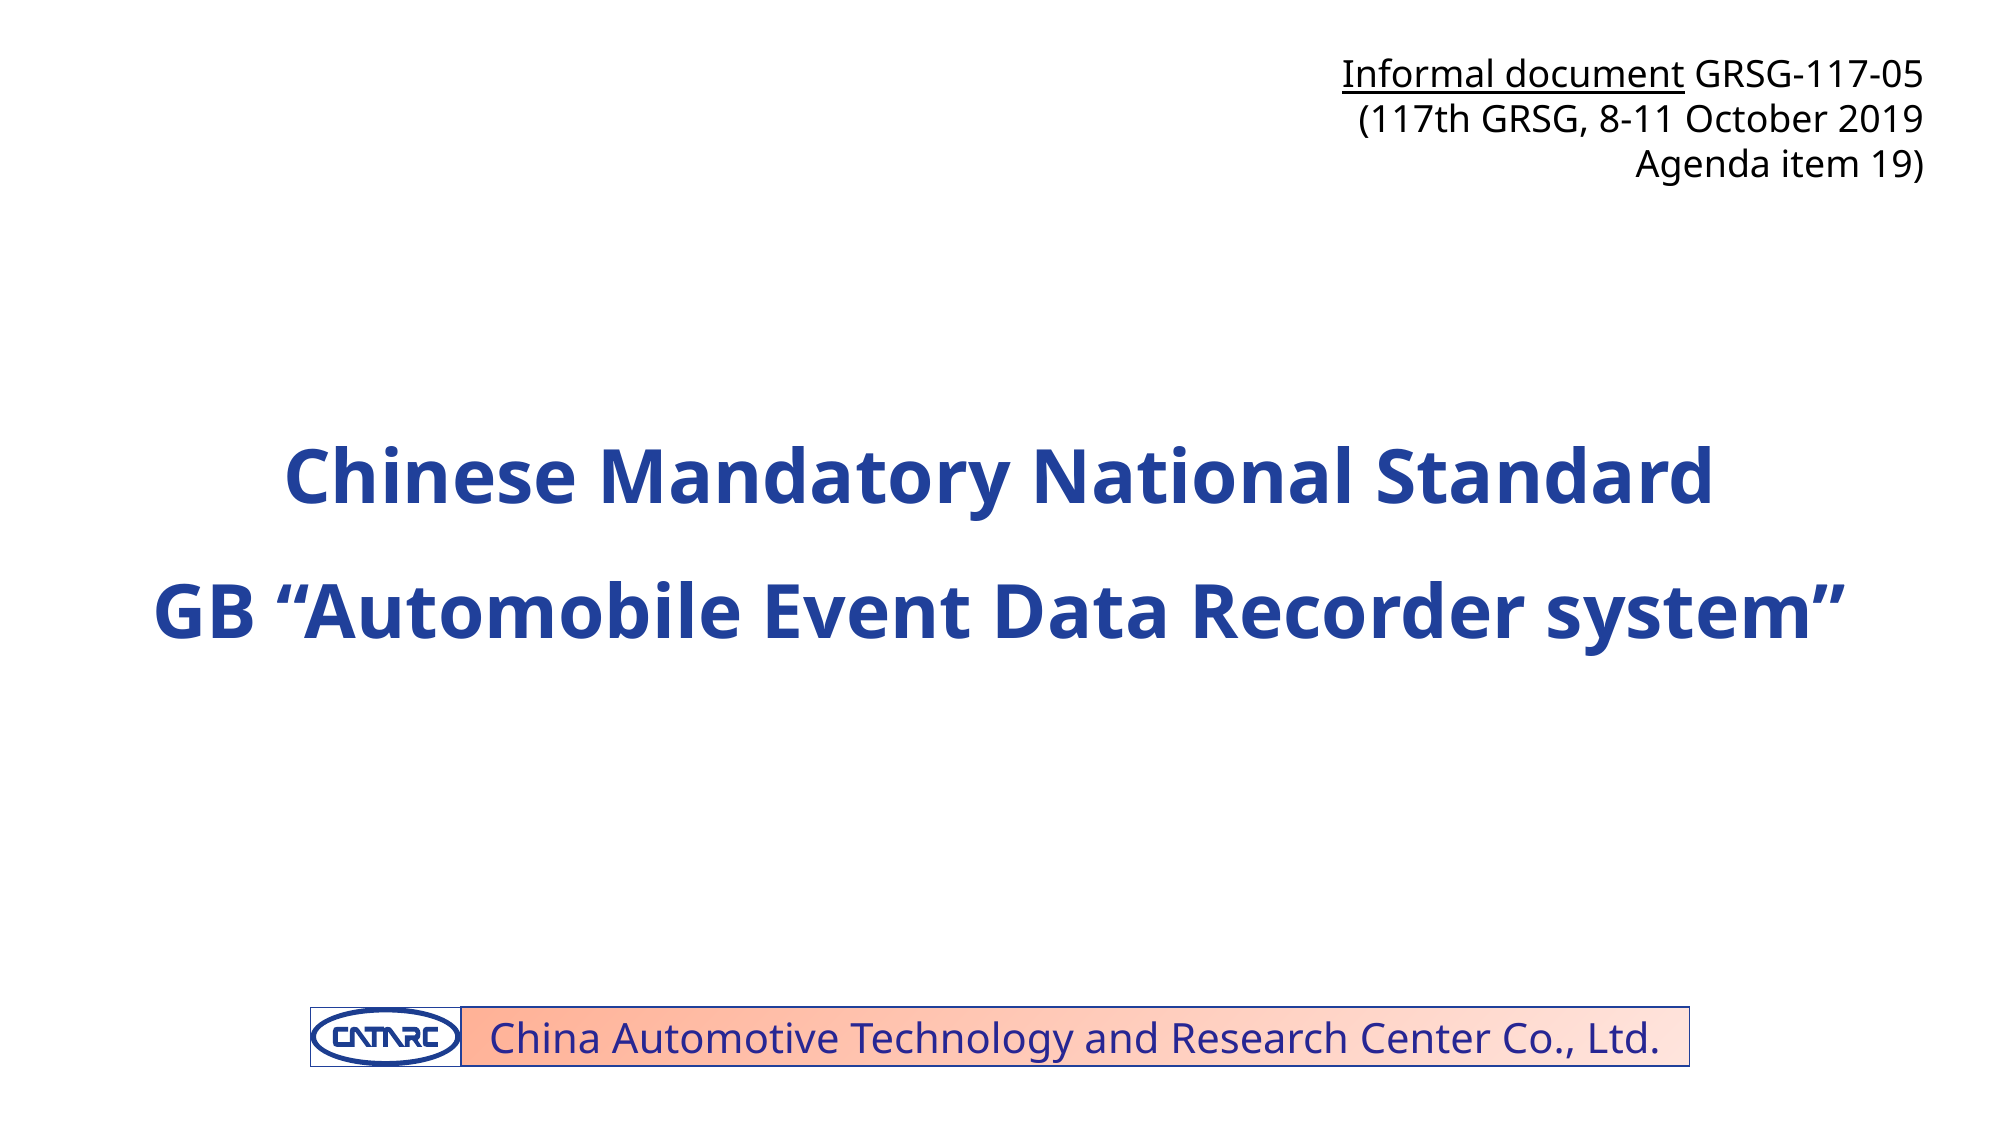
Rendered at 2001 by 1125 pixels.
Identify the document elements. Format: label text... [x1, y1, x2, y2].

text_box Informal document GRSG-117-05 (117th GRSG, 8-11 October 2019 Agenda item 19) [939, 42, 1939, 193]
text_box Chinese Mandatory National Standard GB “Automobile Event Data Recorder system” [0, 376, 2000, 662]
